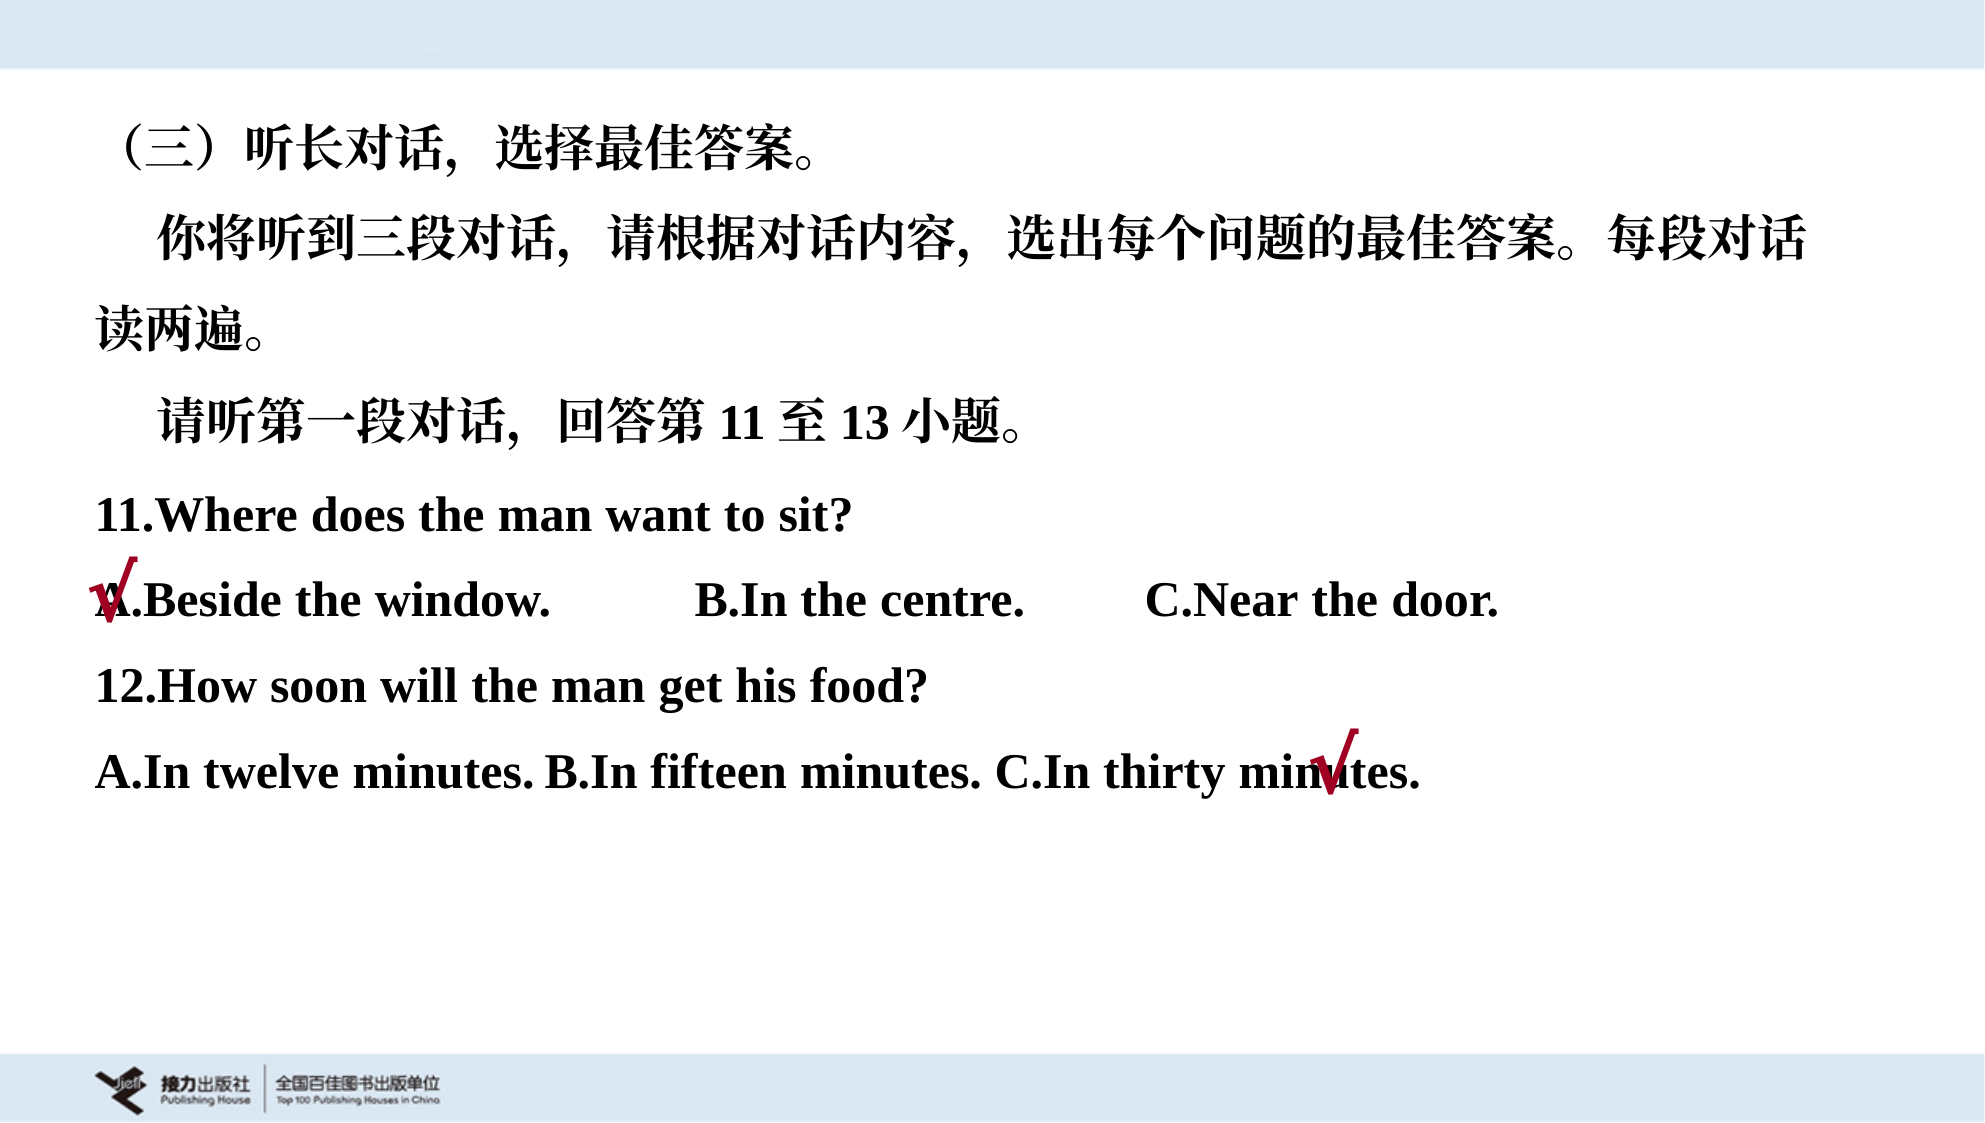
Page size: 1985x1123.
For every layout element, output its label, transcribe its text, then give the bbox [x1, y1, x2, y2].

text_box √ [1307, 716, 1359, 809]
text_box 12.How soon will the man get his food? [94, 625, 1892, 710]
text_box （三）听长对话，选择最佳答案。 [94, 88, 1892, 174]
picture [0, 0, 1985, 1122]
text_box A.In twelve minutes. B.In fifteen minutes. C.In thirty minutes. [94, 710, 1892, 799]
text_box 11.Where does the man want to sit? [94, 453, 1892, 539]
text_box 你将听到三段对话，请根据对话内容，选出每个问题的最佳答案。每段对话 读两遍。 请听第一段对话，回答第11至13小题。 [94, 174, 1892, 450]
text_box A.Beside the window. B.In the centre. C.Near the door. [94, 539, 1892, 625]
text_box √ [86, 544, 139, 638]
